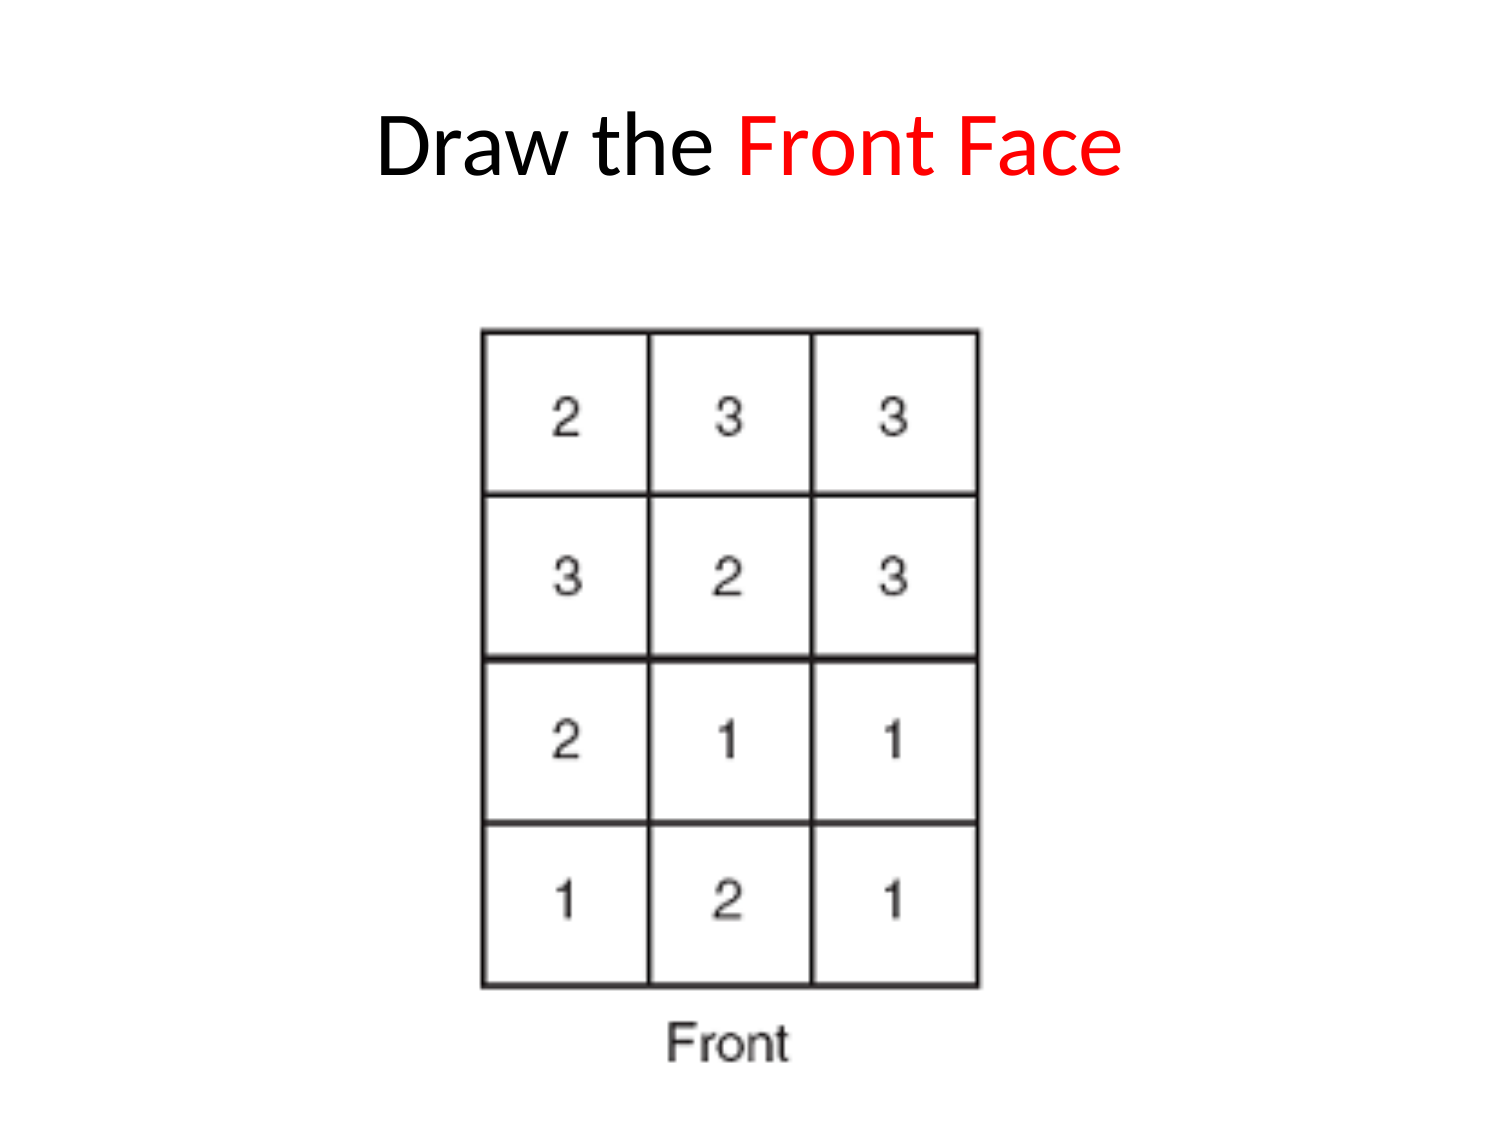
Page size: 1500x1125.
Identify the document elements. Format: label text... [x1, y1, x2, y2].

picture [312, 282, 1313, 1125]
title Draw the Front Face [75, 45, 1425, 233]
